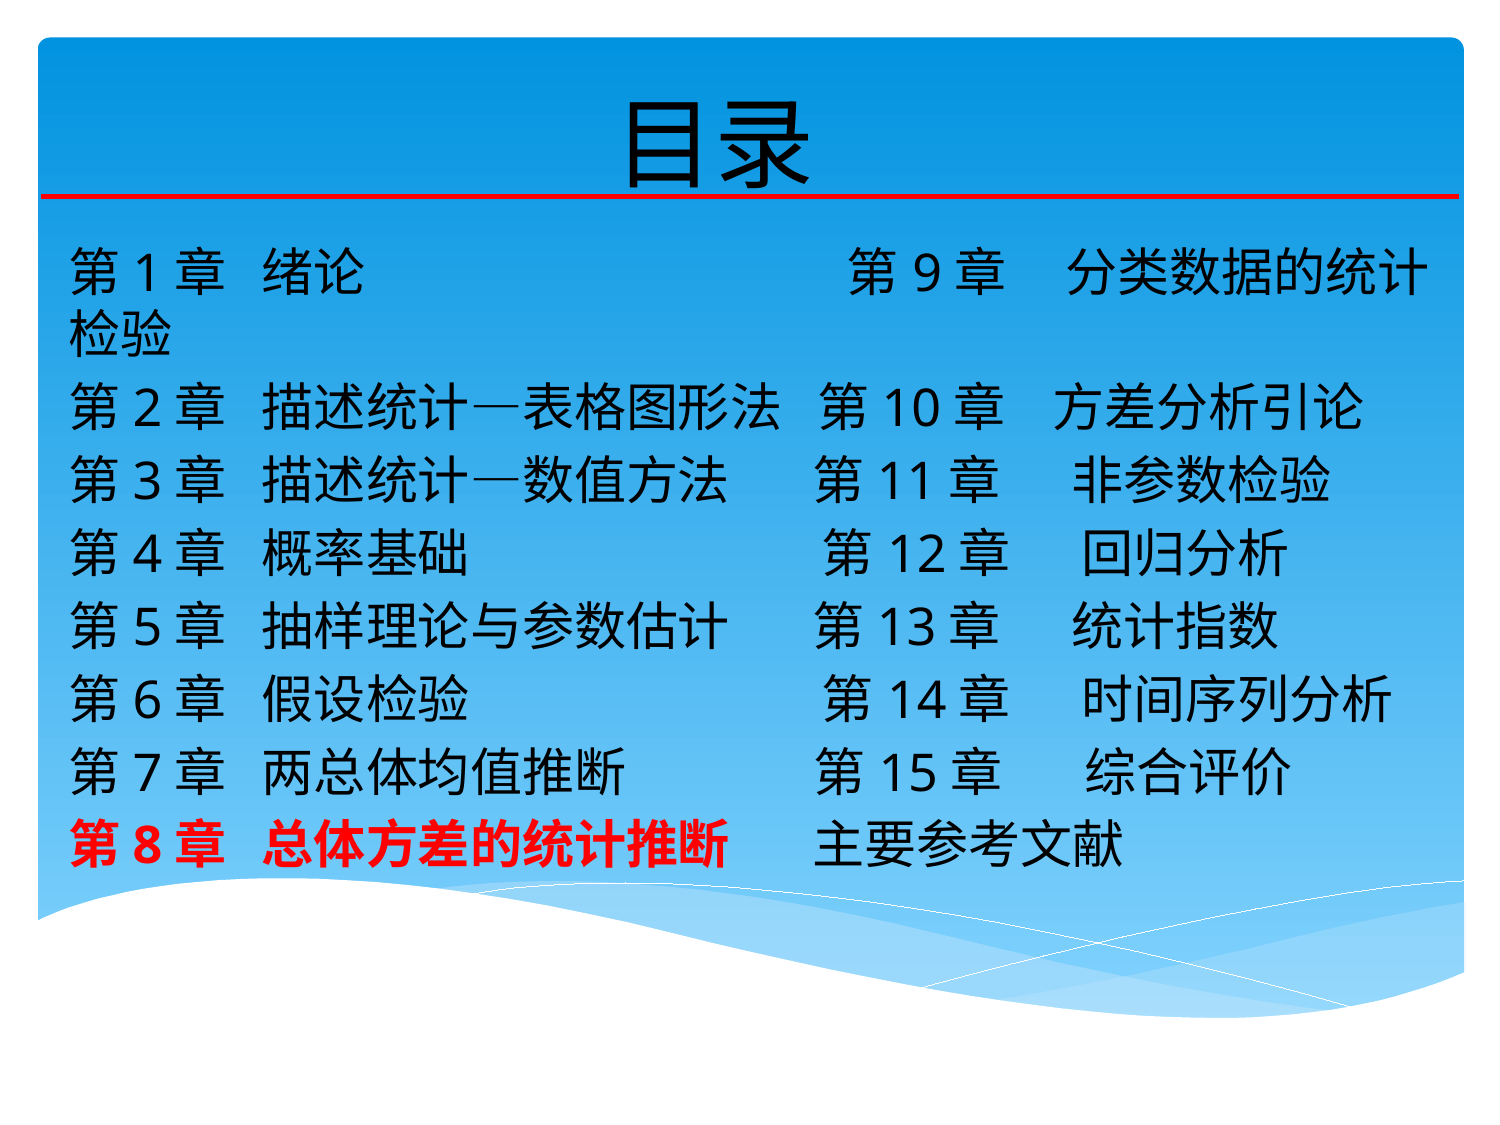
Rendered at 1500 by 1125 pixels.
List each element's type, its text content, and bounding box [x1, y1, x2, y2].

title 目录 [76, 90, 1352, 194]
title 目录 [76, 205, 1352, 209]
subtitle 第1章 绪论 第9章 分类数据的统计检验 第2章 描述统计—表格图形法 第10章 方差分析引论 第3章 描述统计—数值方法 第11章 非参数检验 第4章 概率基础 第12章 回归分析 第5章 抽样理论与参数估计 第13章 统计指数 第6章 假设检验 第14章 时间序列分析 第7章 两总体均值推断 第15章 综合评价 第8章 总体方差的统计推断 主要参考文献 [53, 231, 1471, 1035]
